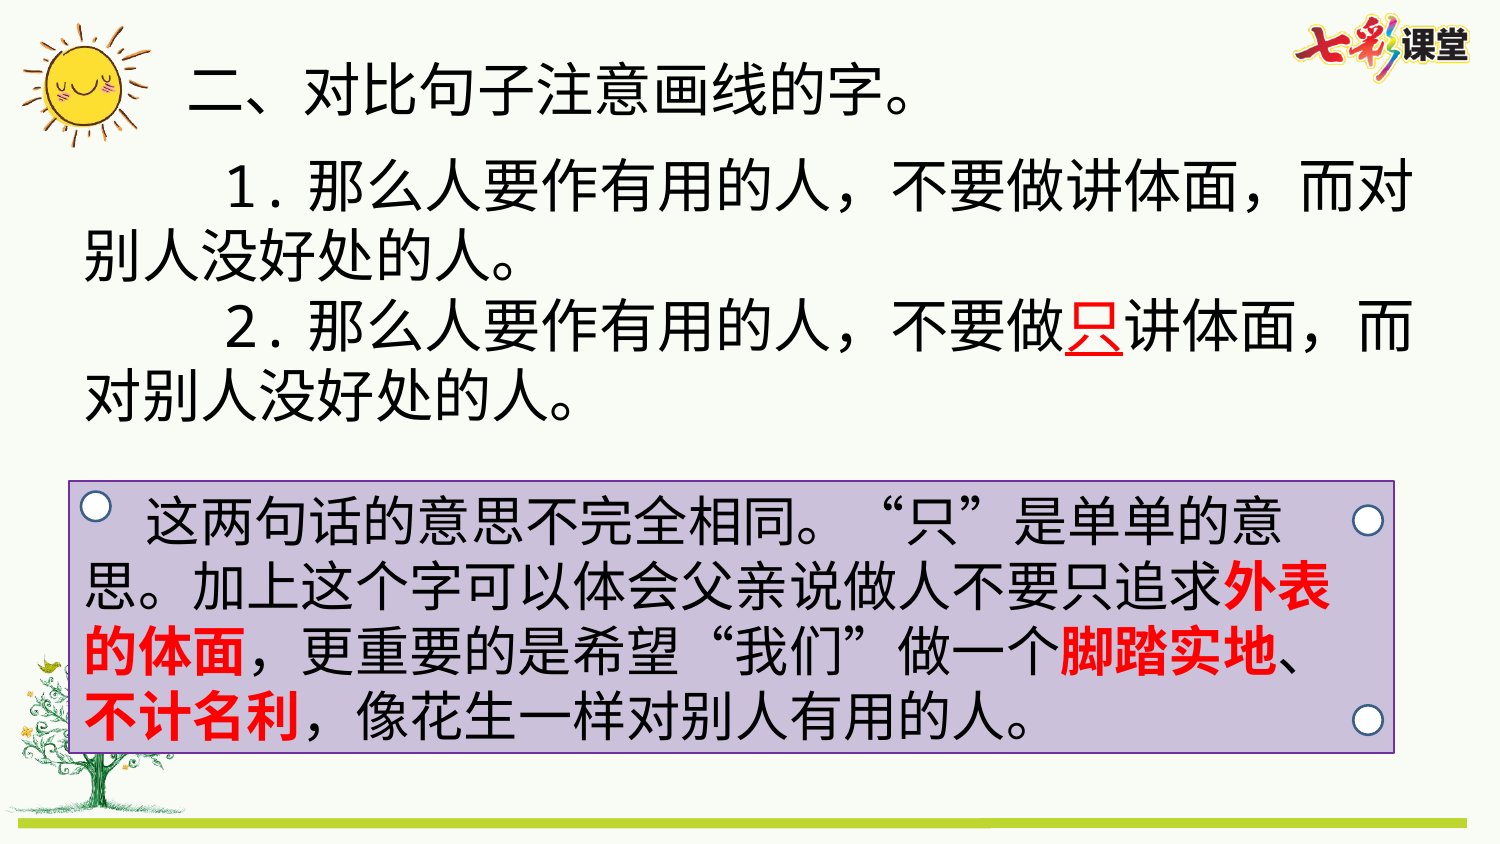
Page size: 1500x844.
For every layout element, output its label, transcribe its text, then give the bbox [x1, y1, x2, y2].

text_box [68, 480, 1395, 754]
picture [1291, 9, 1472, 87]
text_box 二、对比句子注意画线的字。 [171, 46, 1019, 131]
picture [0, 0, 173, 172]
text_box 1.那么人要作有用的人，不要做讲体面，而对别人没好处的人。 2.那么人要作有用的人，不要做只讲体面，而对别人没好处的人。 [69, 142, 1474, 437]
picture [0, 608, 1467, 844]
